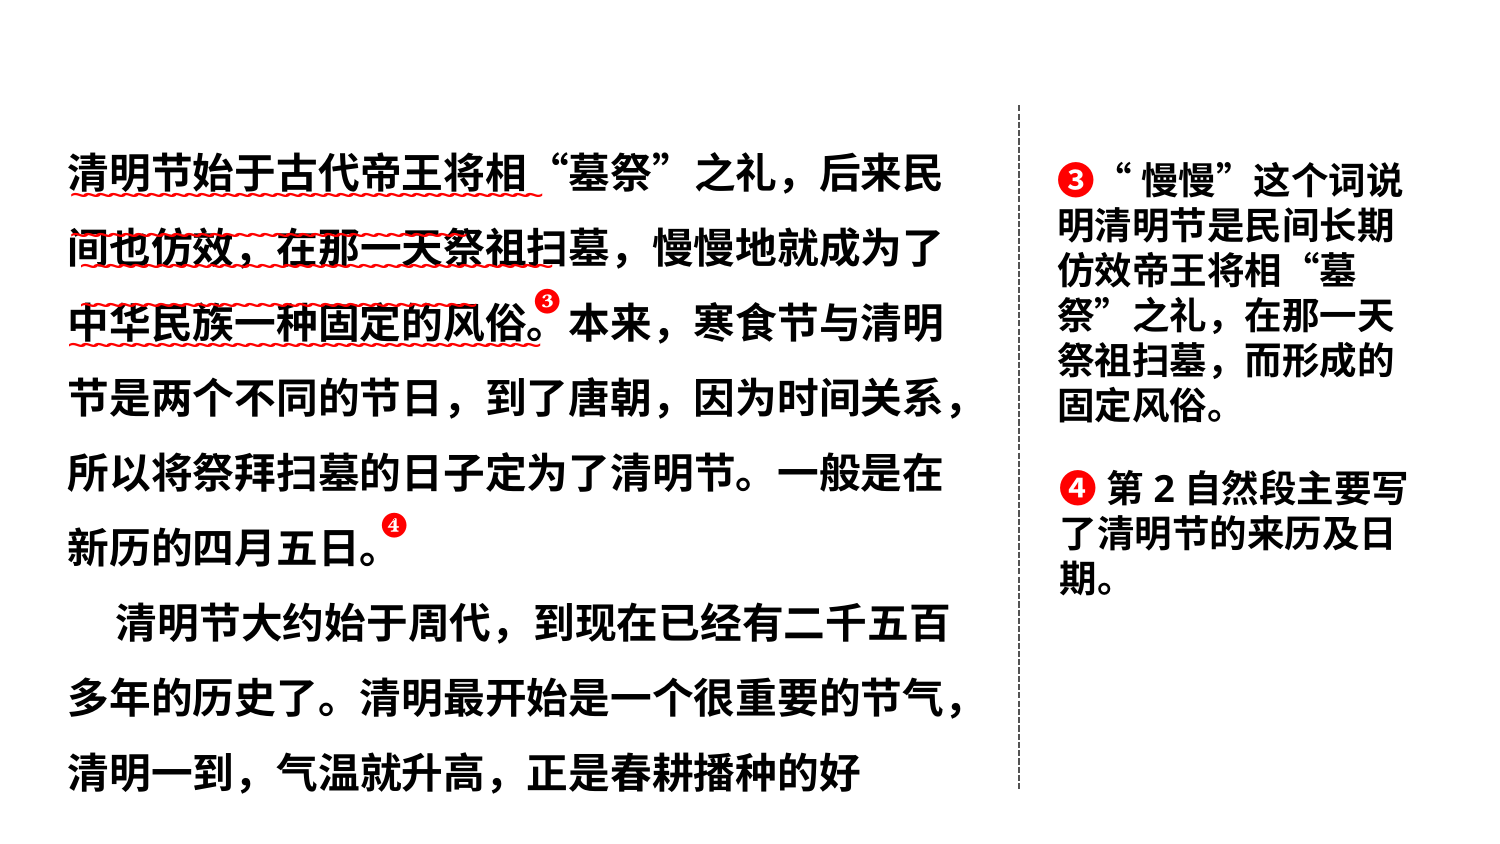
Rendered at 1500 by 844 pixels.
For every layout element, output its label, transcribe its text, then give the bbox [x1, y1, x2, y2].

text_box ❸“慢慢”这个词说明清明节是民间长期仿效帝王将相“墓祭”之礼，在那一天祭祖扫墓，而形成的固定风俗。 [1042, 149, 1436, 435]
text_box ❹第2自然段主要写了清明节的来历及日期。 [1045, 457, 1438, 607]
text_box 清明节始于古代帝王将相“墓祭”之礼，后来民间也仿效，在那一天祭祖扫墓，慢慢地就成为了中华民族一种固定的风俗。本来，寒食节与清明节是两个不同的节日，到了唐朝，因为时间关系，所以将祭拜扫墓的日子定为了清明节。一般是在新历的四月五日。 清明节大约始于周代，到现在已经有二千五百多年的历史了。清明最开始是一个很重要的节气，清明一到，气温就升高，正是春耕播种的好 [53, 114, 987, 805]
text_box ~~~~~~~~~~~~~~~~~~~~~~~~~~~~~~~~~~~~~ ~~~~~~~~~~~~~~~~~~~~~~~~~~~~~~~ [64, 236, 961, 331]
text_box ❸ [518, 268, 578, 328]
text_box ❹ [365, 492, 424, 553]
text_box ~~~~~~~~~~~~~~~~~~~~~~~~~~~~~~~~~~~~~ ~~~~~~~~~~~~~~~~~~~~~~~~~~~~~~~ [55, 165, 951, 261]
text_box ~~~~~~~~~~~~~~~~~~~~~~~~~~~~~~~~~~~~~ [53, 315, 949, 371]
